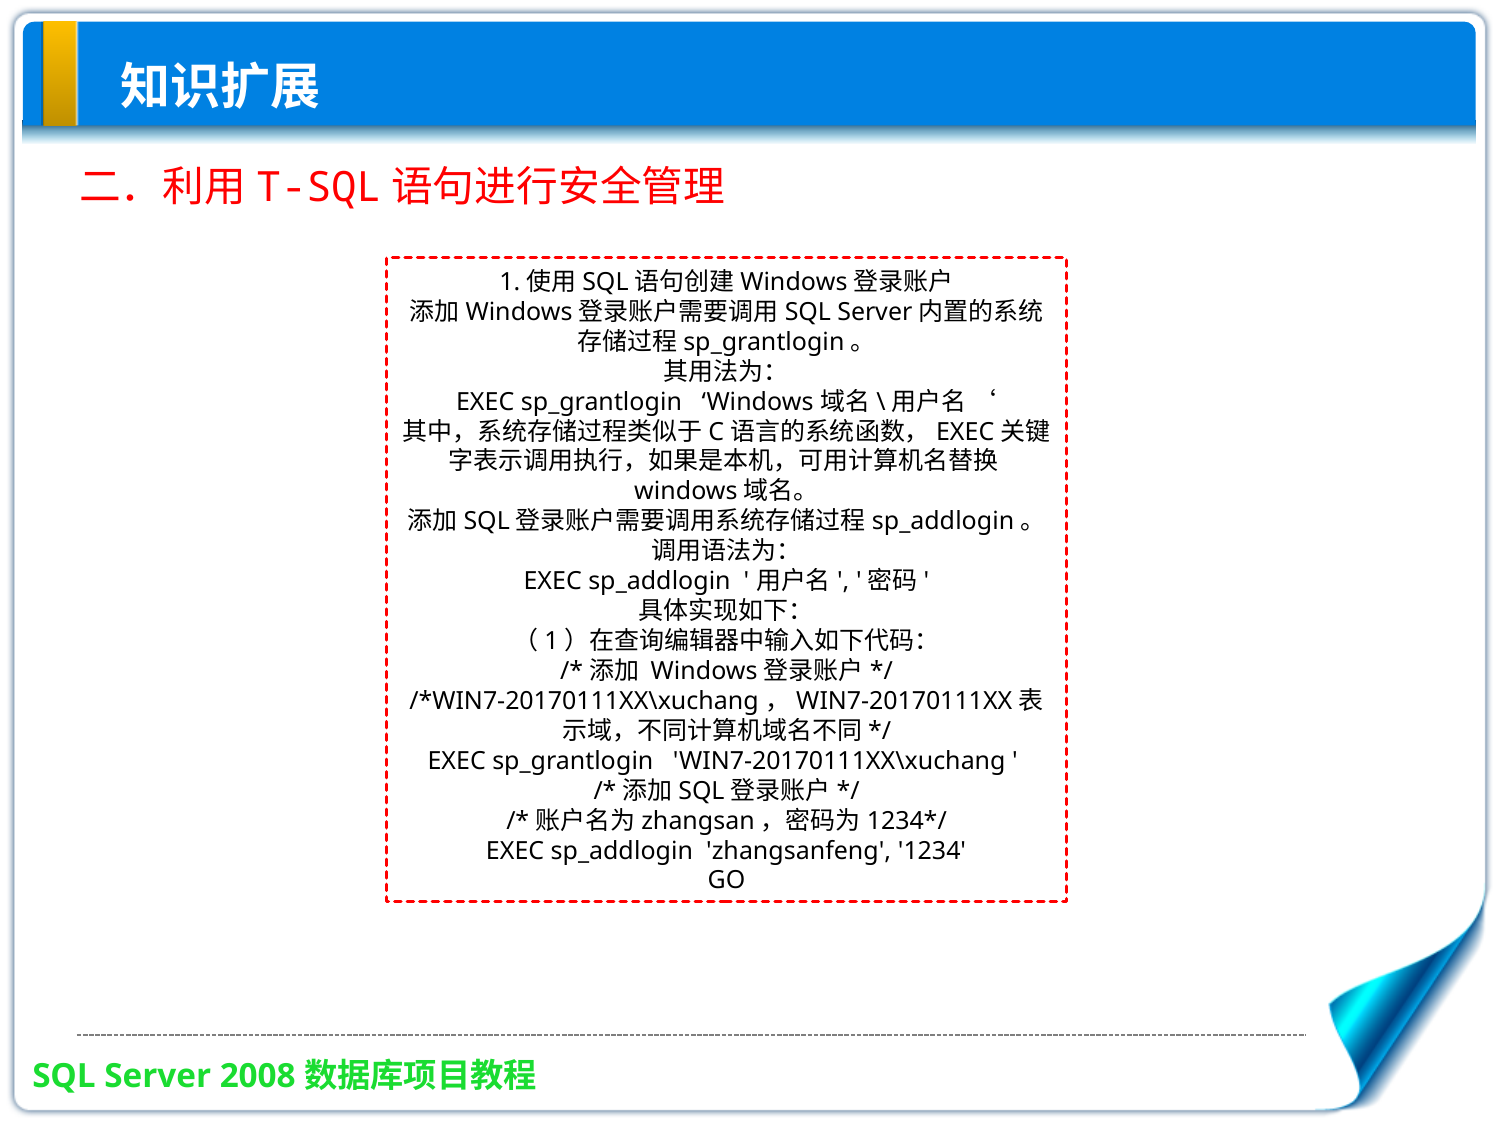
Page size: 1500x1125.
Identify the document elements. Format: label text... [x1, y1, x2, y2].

picture [0, 0, 1500, 1125]
text_box 知识扩展 [105, 46, 680, 122]
text_box 二．利用T-SQL语句进行安全管理 [64, 152, 741, 218]
text_box 1.使用SQL语句创建Windows登录账户 添加Windows登录账户需要调用SQL Server内置的系统存储过程sp_grantlogin。 其用法为： EXEC sp_grantlogin ‘Windows域名\用户名 ‘ 其中，系统存储过程类似于C语言的系统函数，EXEC关键字表示调用执行，如果是本机，可用计算机名替换windows域名。 添加SQL登录账户需要调用系统存储过程sp_addlogin。调用语法为： EXEC sp_addlogin '用户名', '密码' 具体实现如下： （1）在查询编辑器中输入如下代码： /*添加 Windows登录账户*/ /*WIN7-20170111XX\xuchang，WIN7-20170111XX表示域，不同计算机域名不同*/ EXEC sp_grantlogin 'WIN7-20170111XX\xuchang ' /*添加SQL登录账户*/ /*账户名为zhangsan，密码为1234*/ EXEC sp_addlogin 'zhangsanfeng', '1234' GO [386, 257, 1067, 902]
